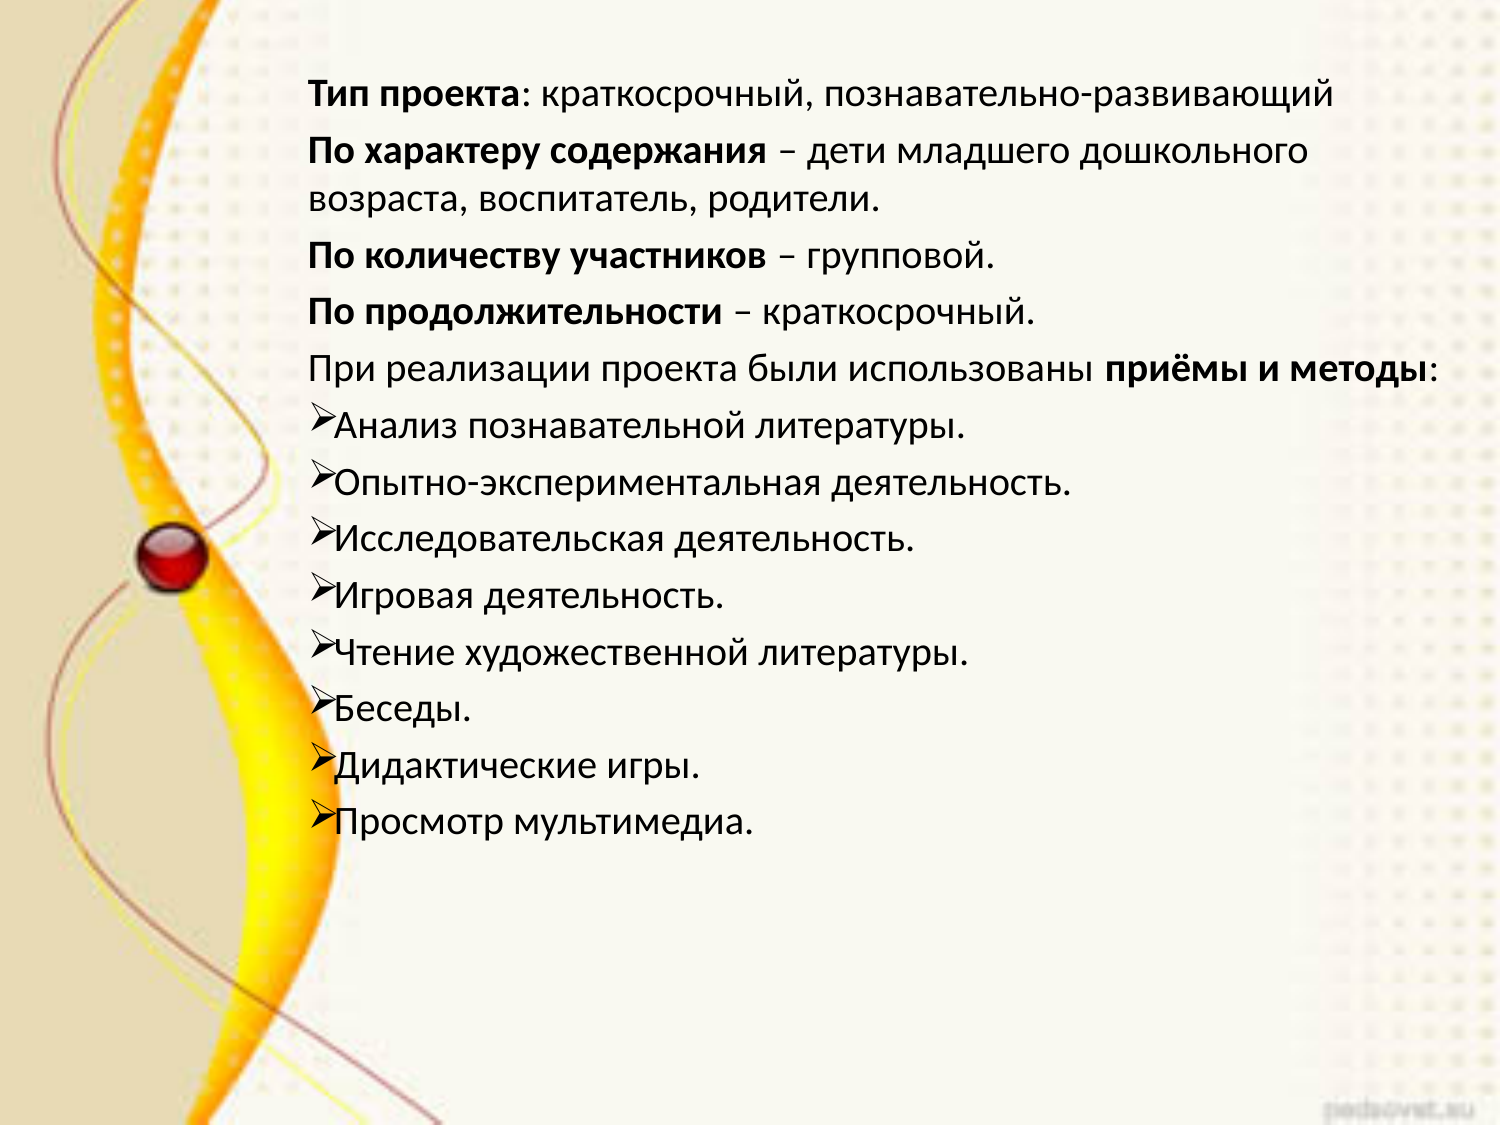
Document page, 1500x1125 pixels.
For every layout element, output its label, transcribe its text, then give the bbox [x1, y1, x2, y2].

picture [0, 0, 1500, 1125]
subtitle Тип проекта: краткосрочный, познавательно-развивающий По характеру содержания – дети младшего дошкольного возраста, воспитатель, родители. По количеству участников – групповой. По продолжительности – краткосрочный. При реализации проекта были использованы приёмы и методы: Анализ познавательной литературы. Опытно-экспериментальная деятельность. Исследовательская деятельность. Игровая деятельность. Чтение художественной литературы. Беседы. Дидактические игры. Просмотр мультимедиа. [292, 58, 1465, 903]
